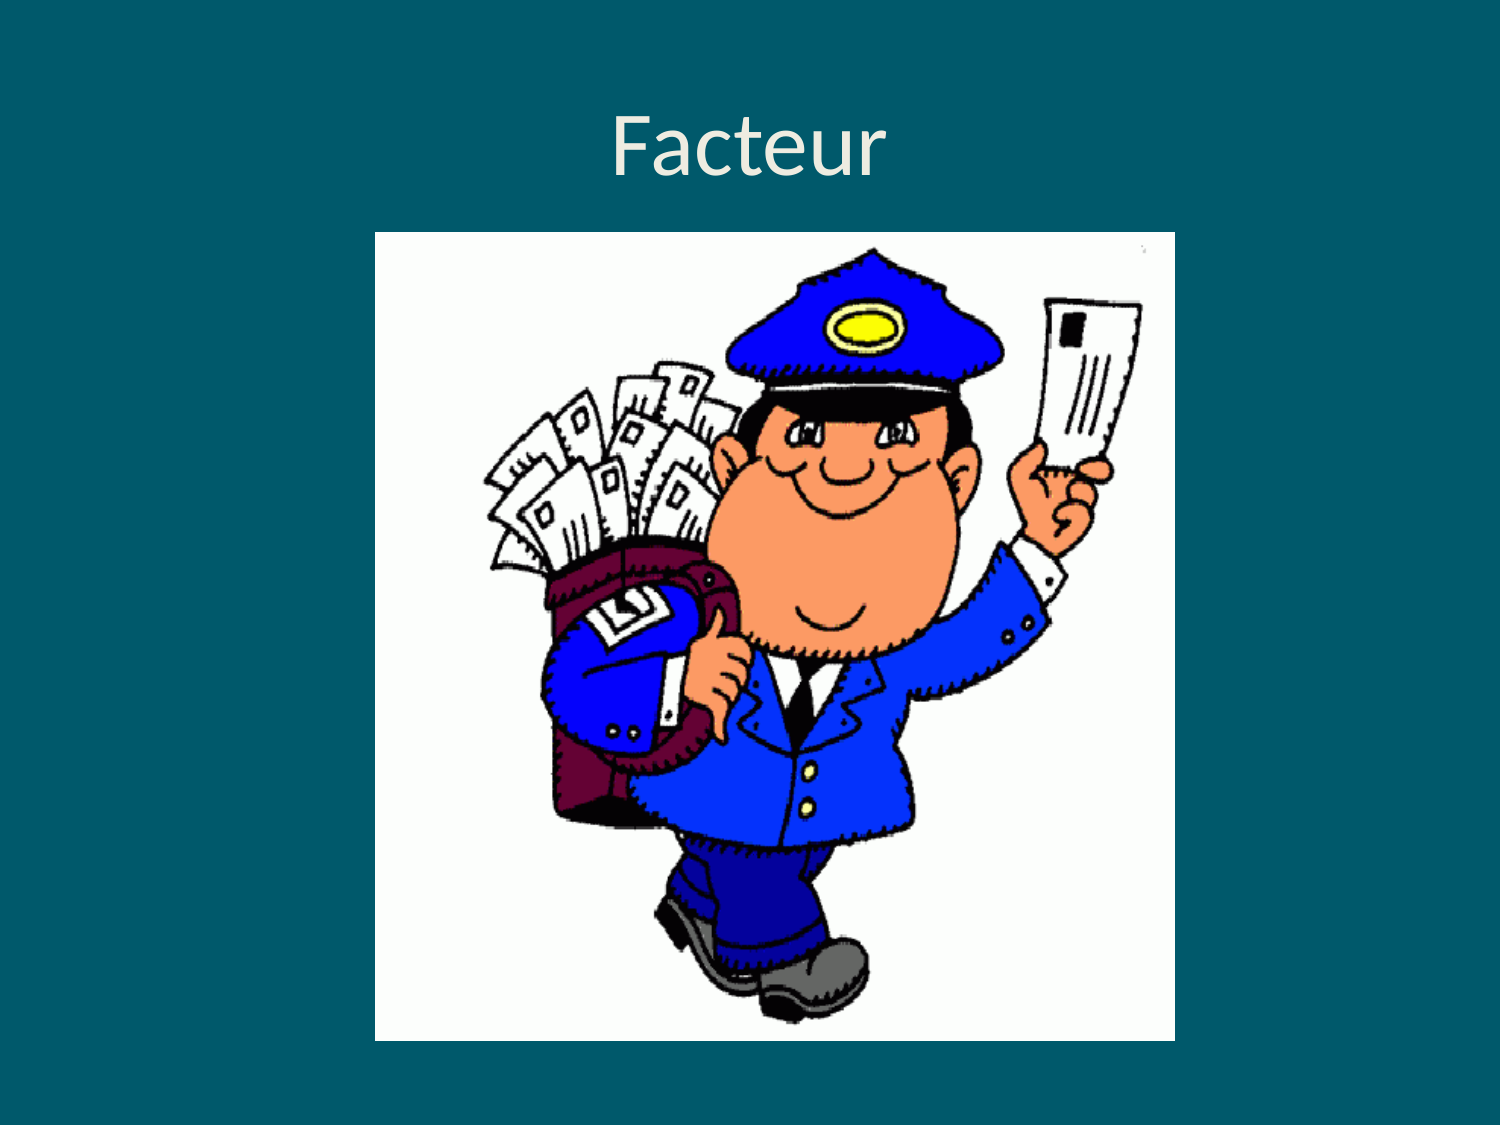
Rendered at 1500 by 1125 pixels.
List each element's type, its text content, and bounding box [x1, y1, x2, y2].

title Facteur [75, 45, 1425, 233]
picture [374, 232, 1176, 1041]
